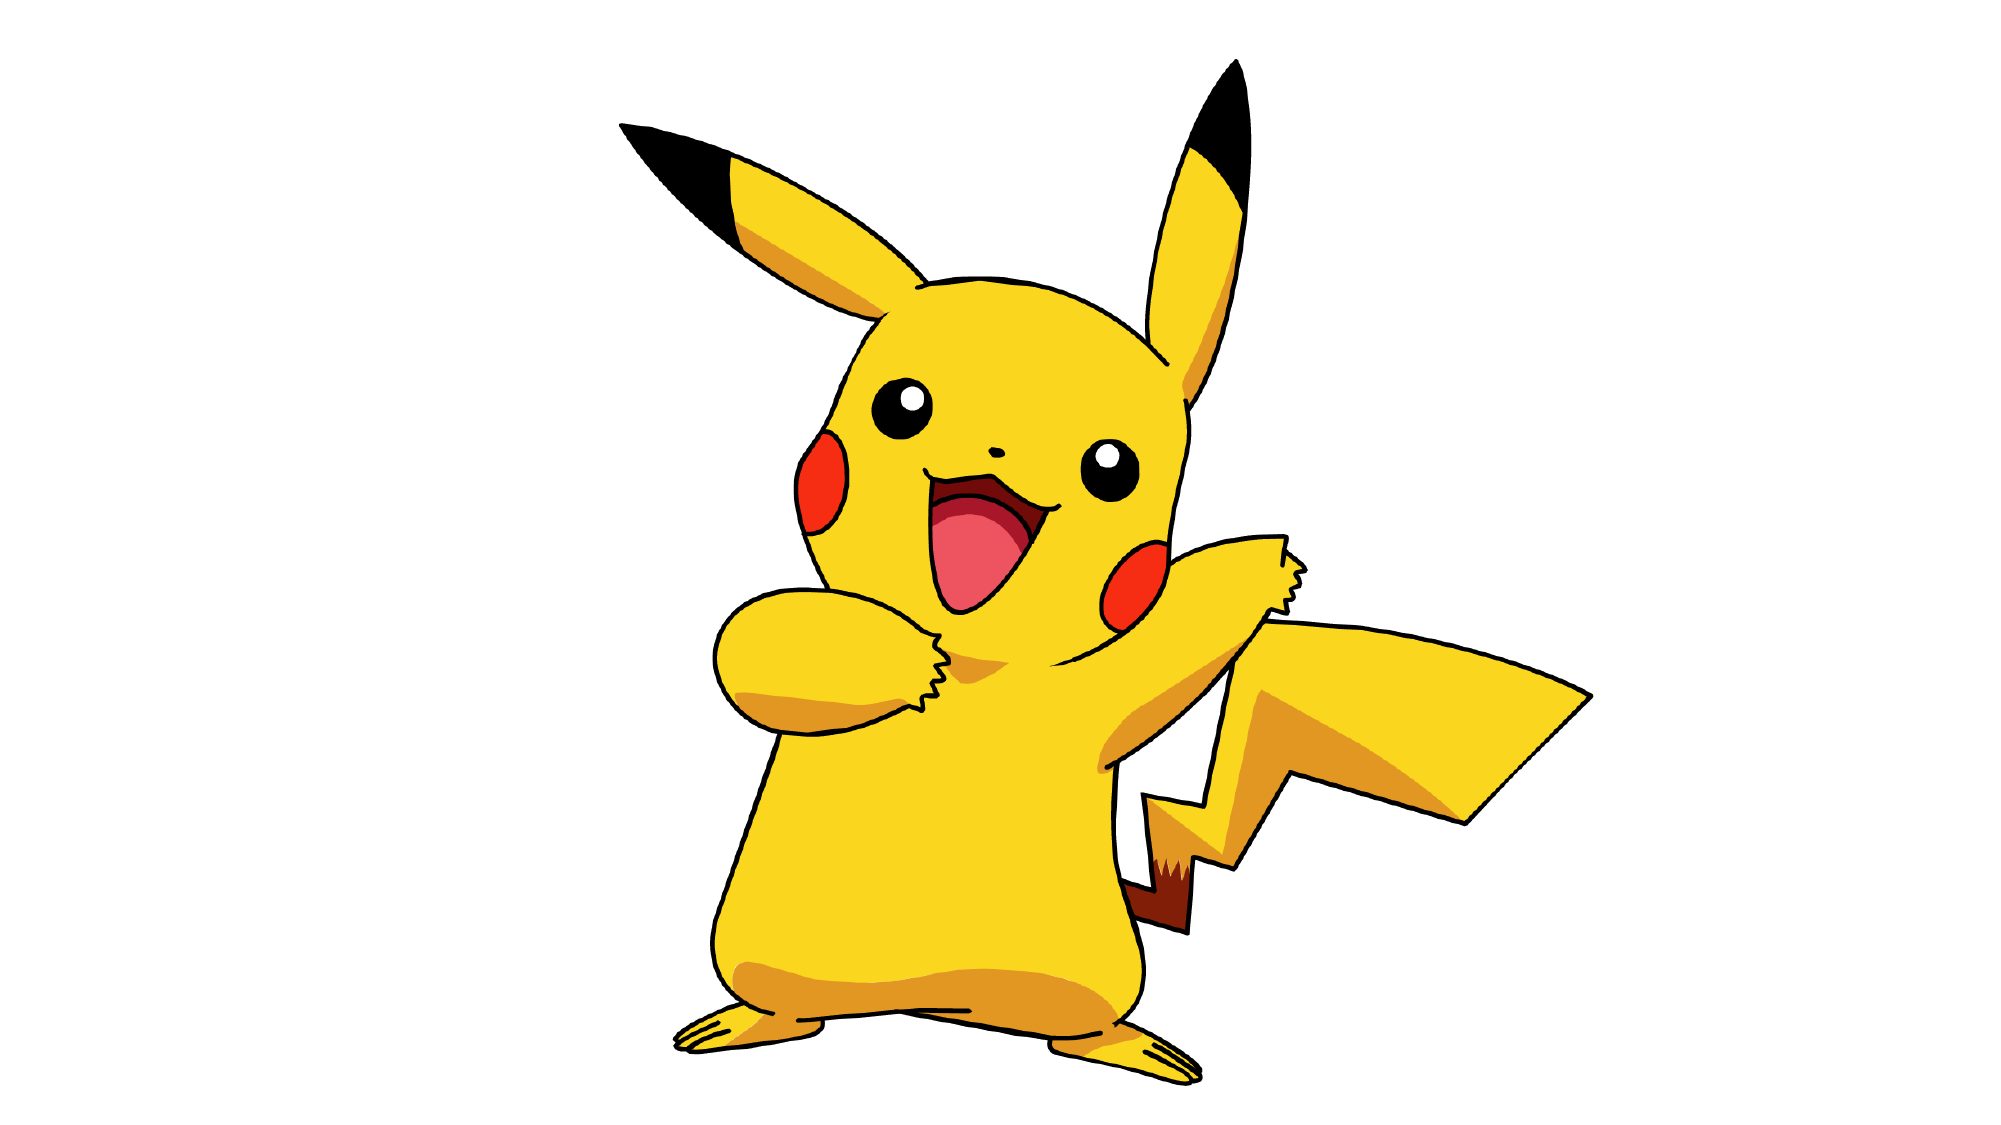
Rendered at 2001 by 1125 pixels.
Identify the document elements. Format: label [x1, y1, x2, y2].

list [599, 59, 1626, 1086]
